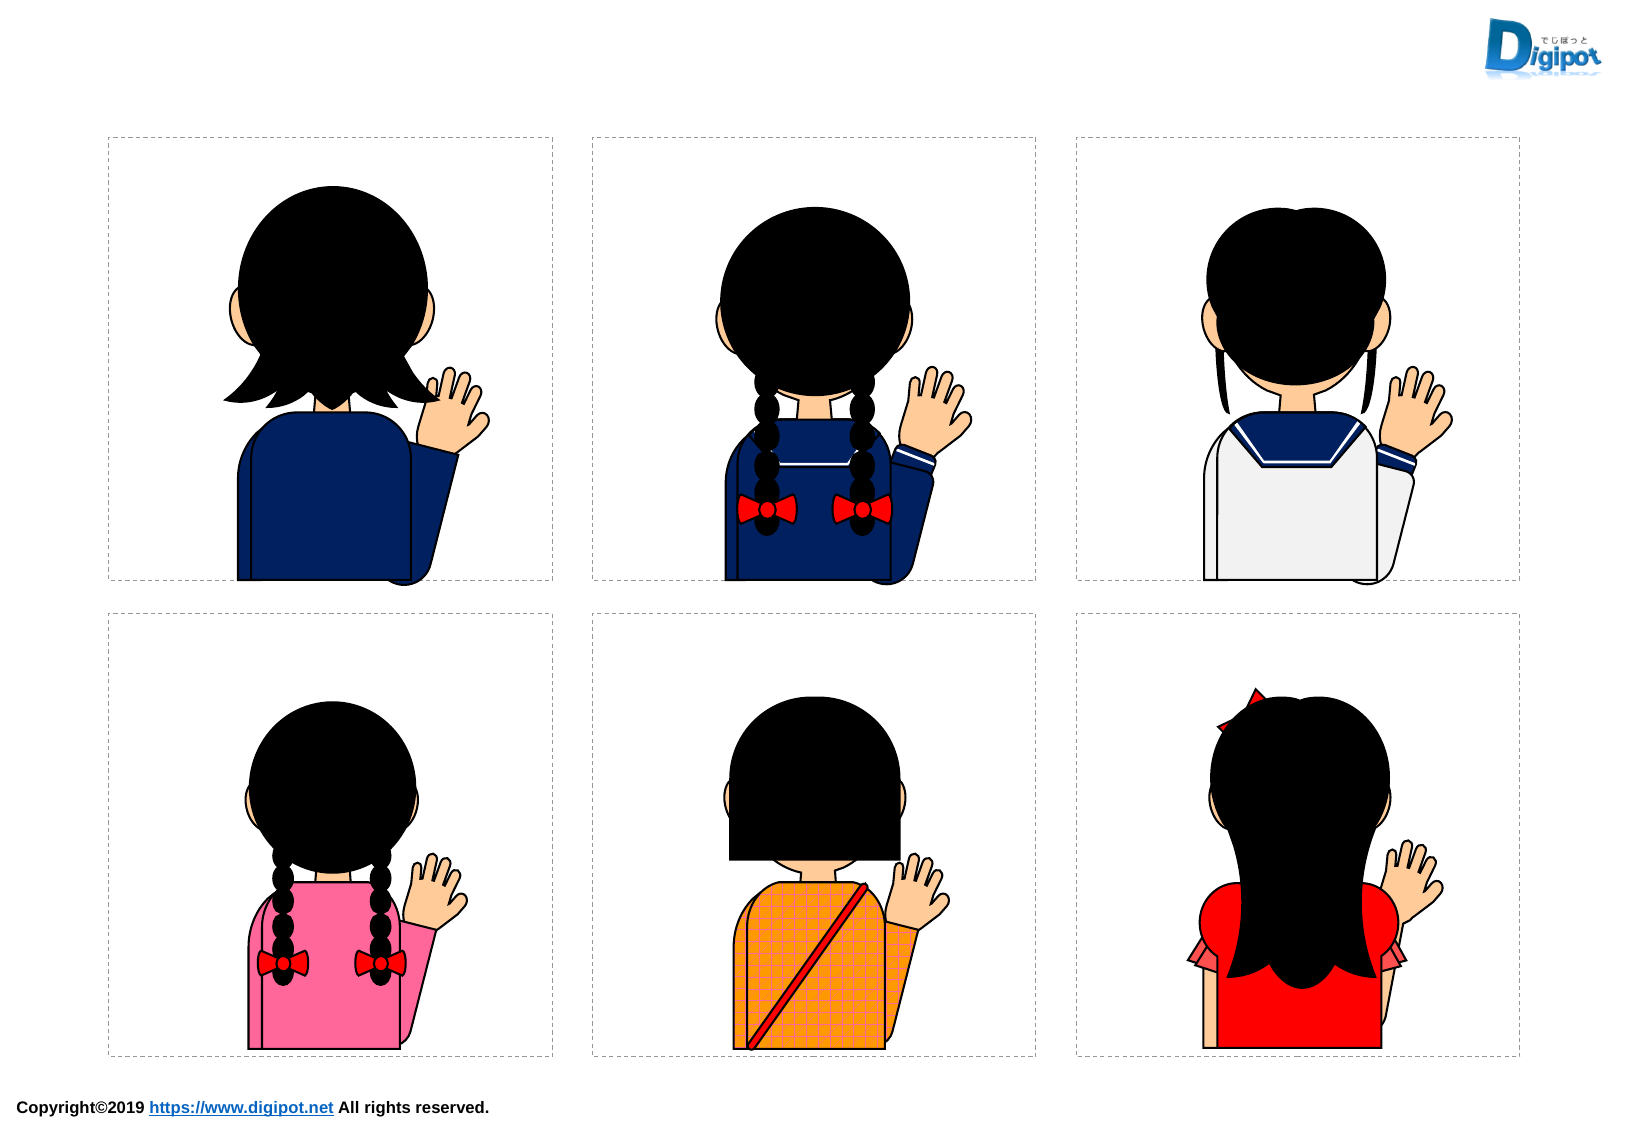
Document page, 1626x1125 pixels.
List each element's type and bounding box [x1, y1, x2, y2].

text_box [225, 187, 464, 586]
picture [1485, 18, 1602, 82]
text_box [717, 207, 949, 586]
text_box [1202, 208, 1430, 586]
text_box [246, 702, 442, 1049]
text_box [1190, 692, 1429, 1048]
text_box [725, 697, 924, 1068]
